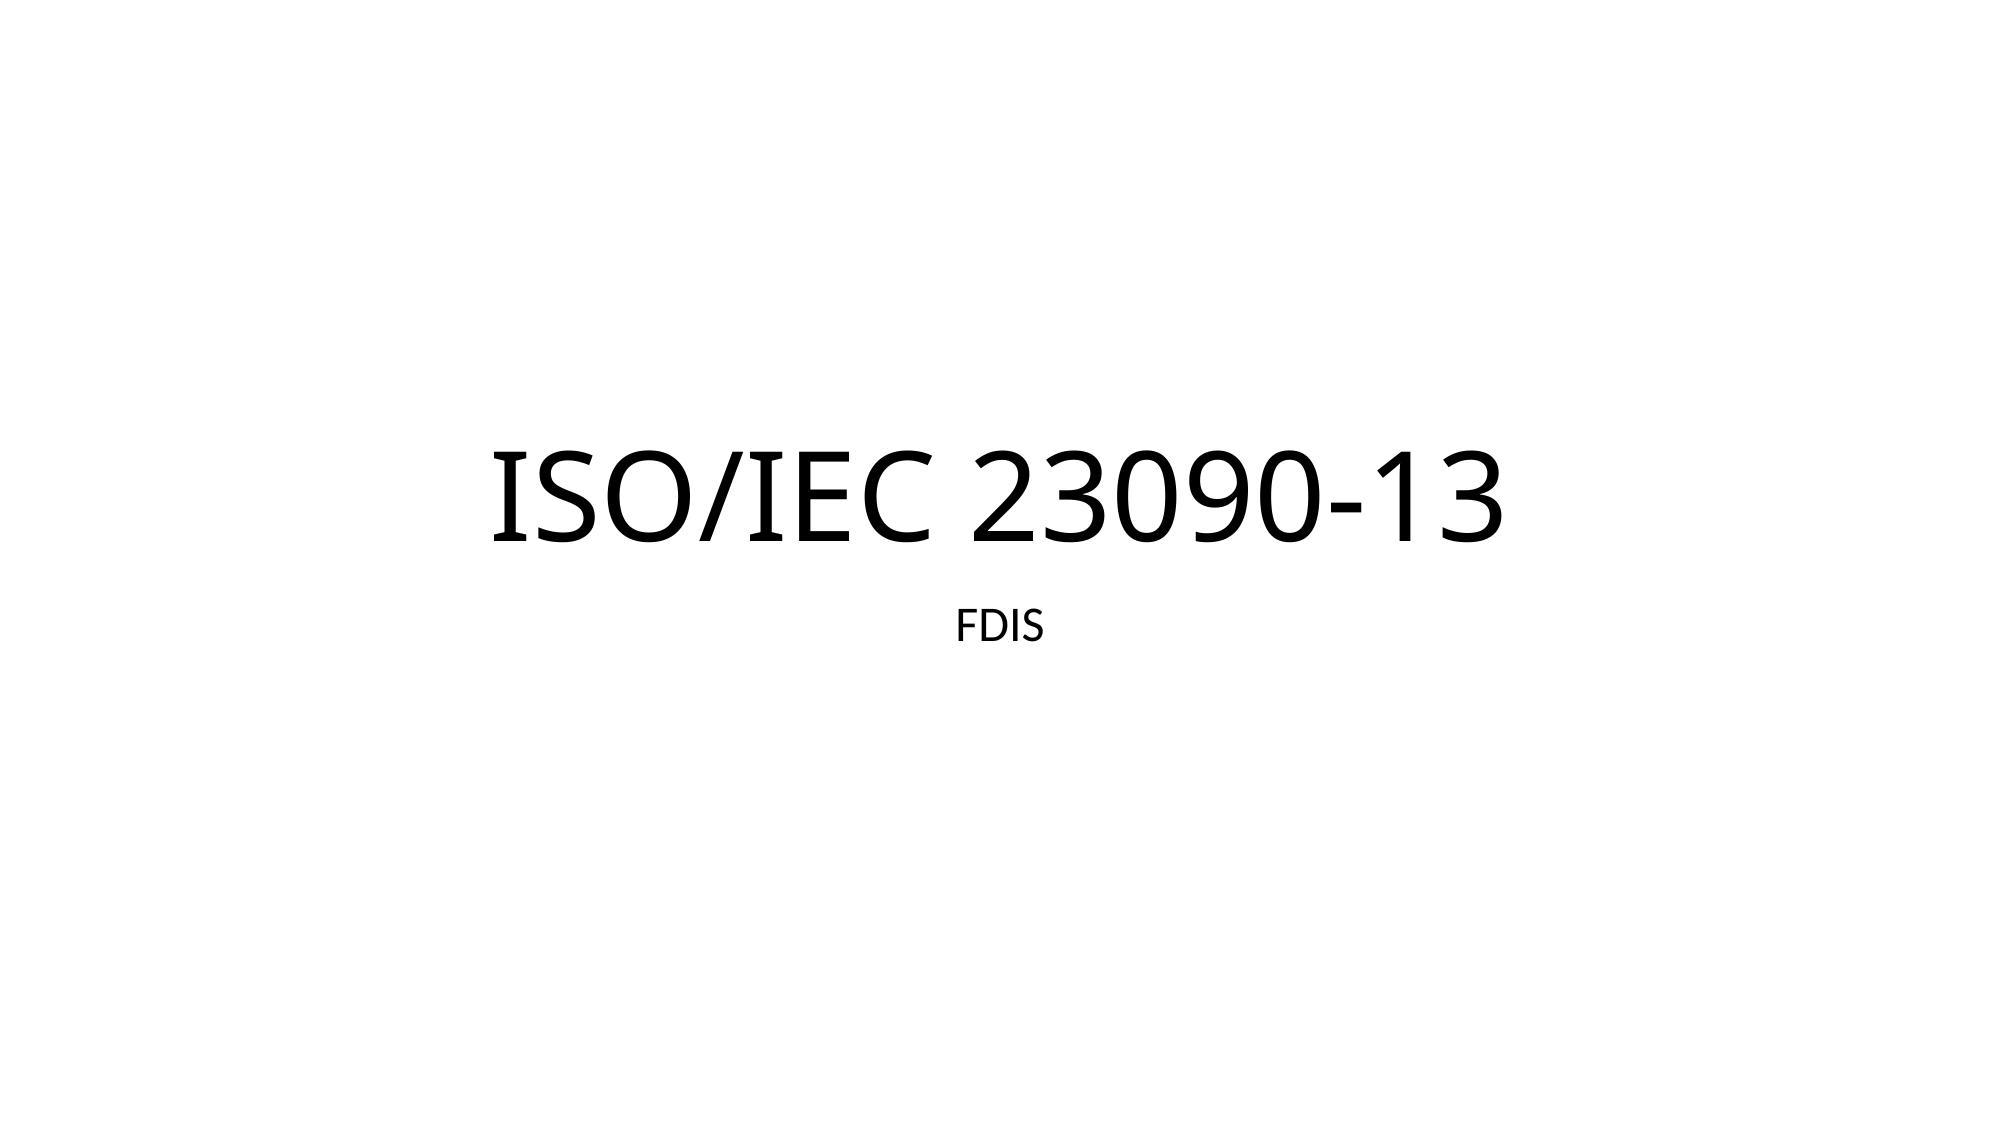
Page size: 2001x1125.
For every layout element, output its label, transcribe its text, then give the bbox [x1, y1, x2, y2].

title ISO/IEC 23090-13 [249, 184, 1750, 576]
subtitle FDIS [249, 590, 1750, 863]
